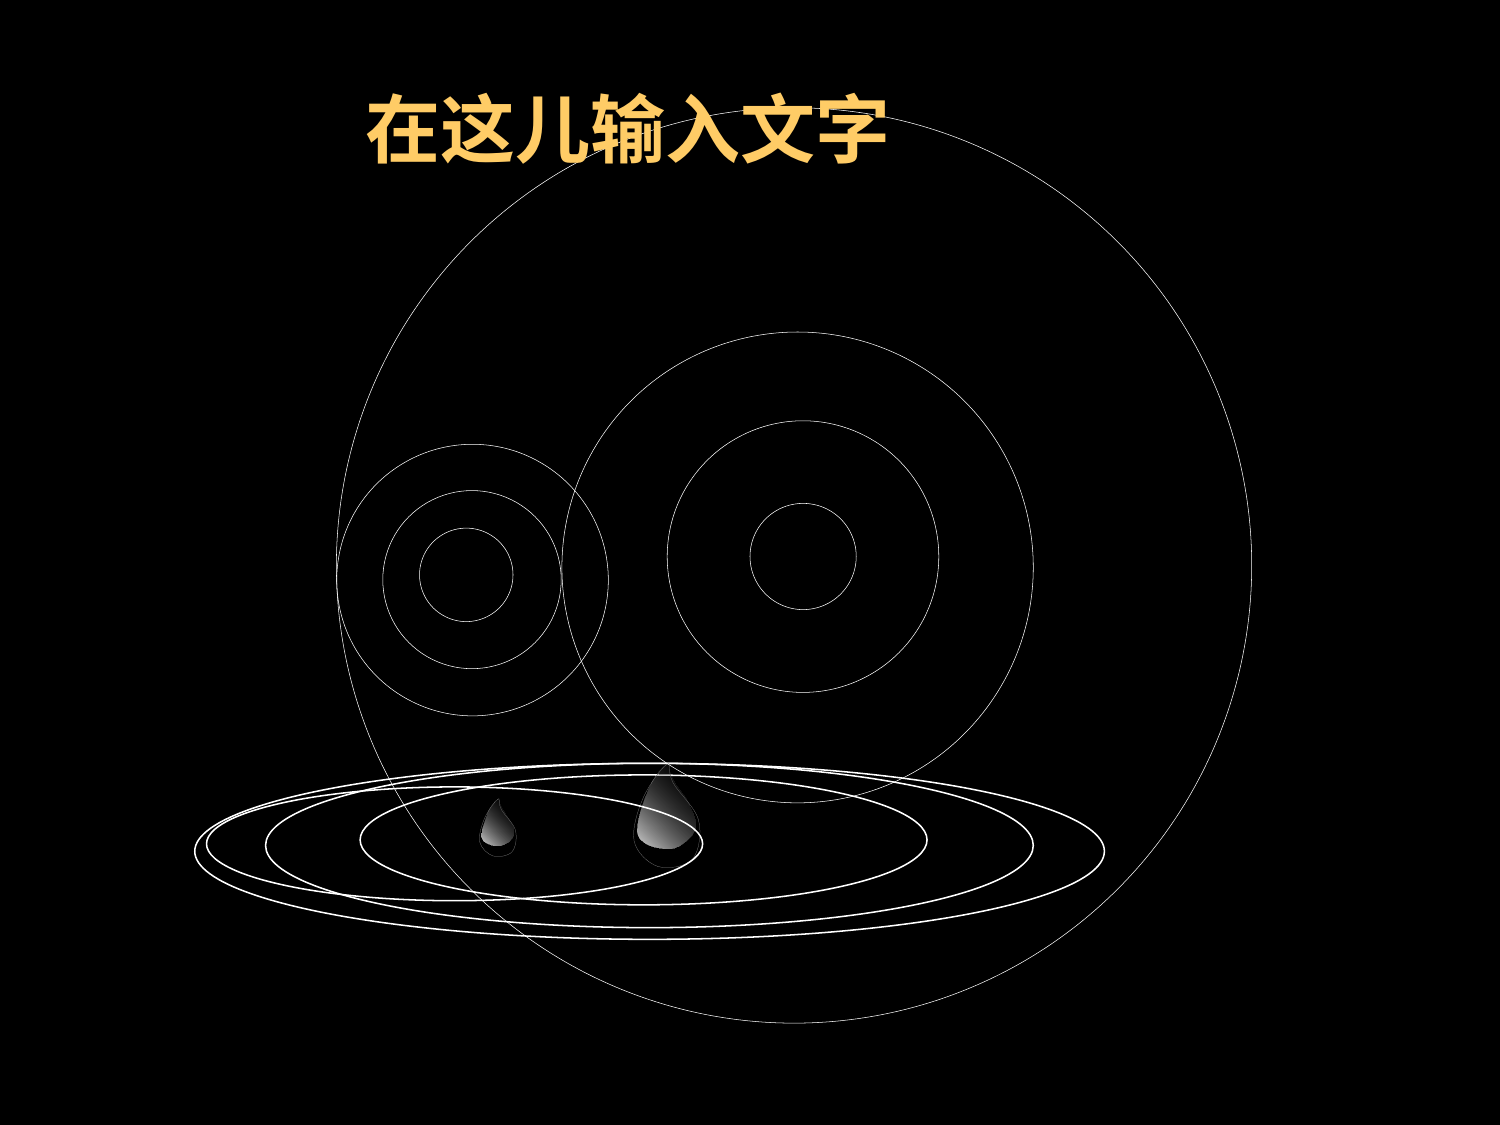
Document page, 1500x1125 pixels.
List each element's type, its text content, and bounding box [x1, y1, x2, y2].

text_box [478, 798, 518, 858]
text_box 在这儿输入文字 [350, 75, 906, 181]
text_box [336, 121, 1252, 1024]
text_box [194, 779, 524, 936]
text_box [750, 503, 857, 610]
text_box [631, 763, 702, 870]
text_box [206, 788, 481, 901]
